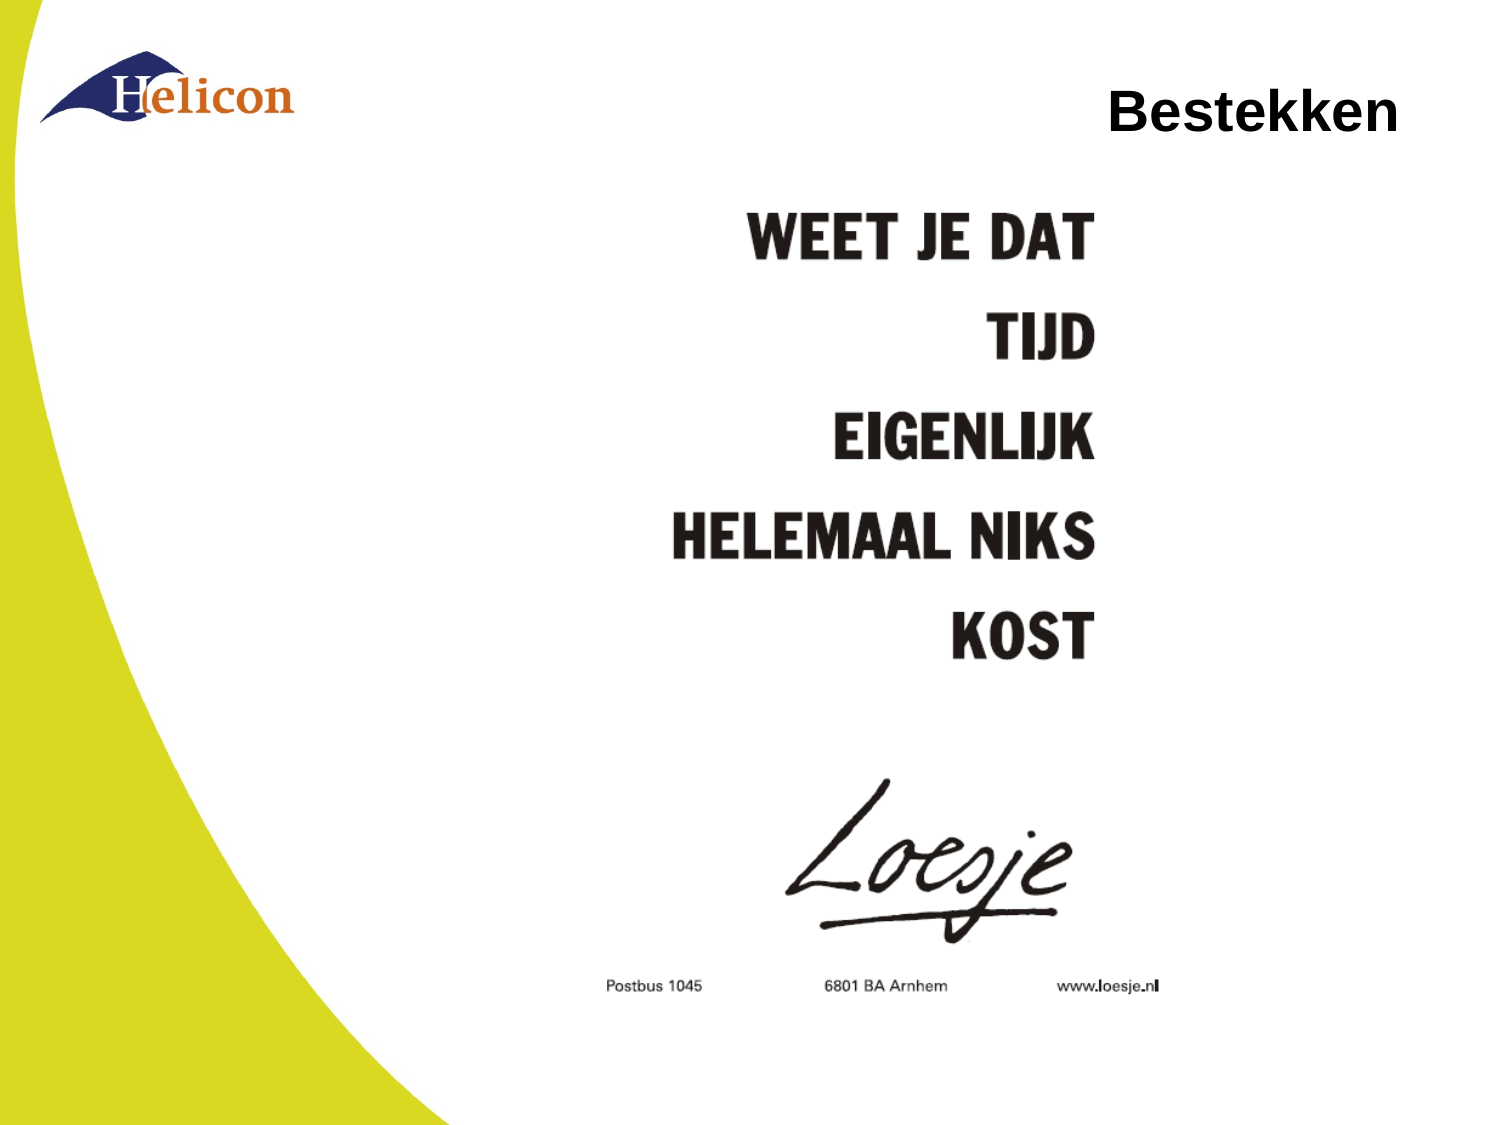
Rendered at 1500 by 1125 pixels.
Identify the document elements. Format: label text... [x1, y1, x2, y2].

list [549, 196, 1212, 1006]
title Bestekken [324, 54, 1415, 161]
picture [0, 0, 1500, 1125]
